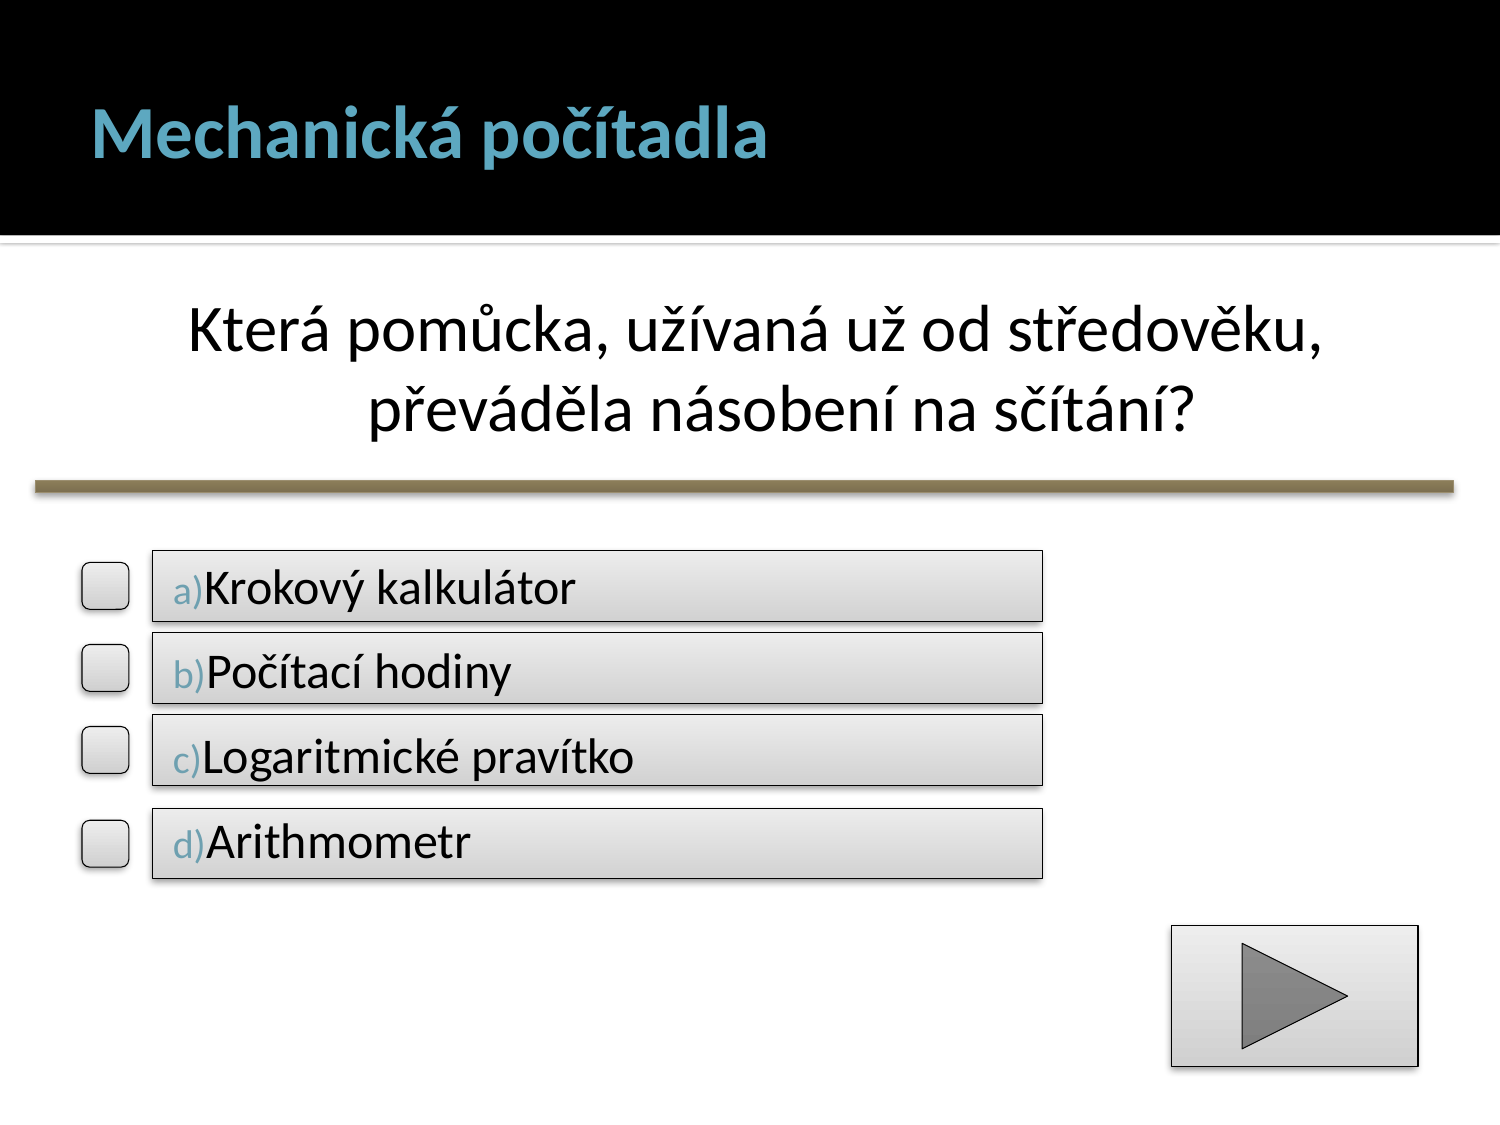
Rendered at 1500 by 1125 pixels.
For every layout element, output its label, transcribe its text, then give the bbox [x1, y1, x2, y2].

text_box [152, 808, 163, 879]
text_box [1032, 550, 1043, 622]
text_box [1032, 714, 1043, 786]
text_box [81, 643, 130, 692]
text_box [1171, 925, 1419, 1067]
text_box [152, 550, 163, 622]
text_box [35, 480, 1454, 493]
title Mechanická počítadla [75, 25, 1425, 231]
text_box [152, 714, 163, 786]
text_box [81, 819, 130, 868]
text_box Krokový kalkulátor Počítací hodiny Logaritmické pravítko Arithmometr [163, 539, 1032, 882]
text_box [81, 561, 130, 610]
text_box [1032, 808, 1043, 879]
text_box [1032, 632, 1043, 704]
text_box [81, 725, 130, 774]
list Která pomůcka, užívaná už od středověku, převáděla násobení na sčítání? [75, 269, 1425, 469]
text_box [152, 632, 163, 704]
